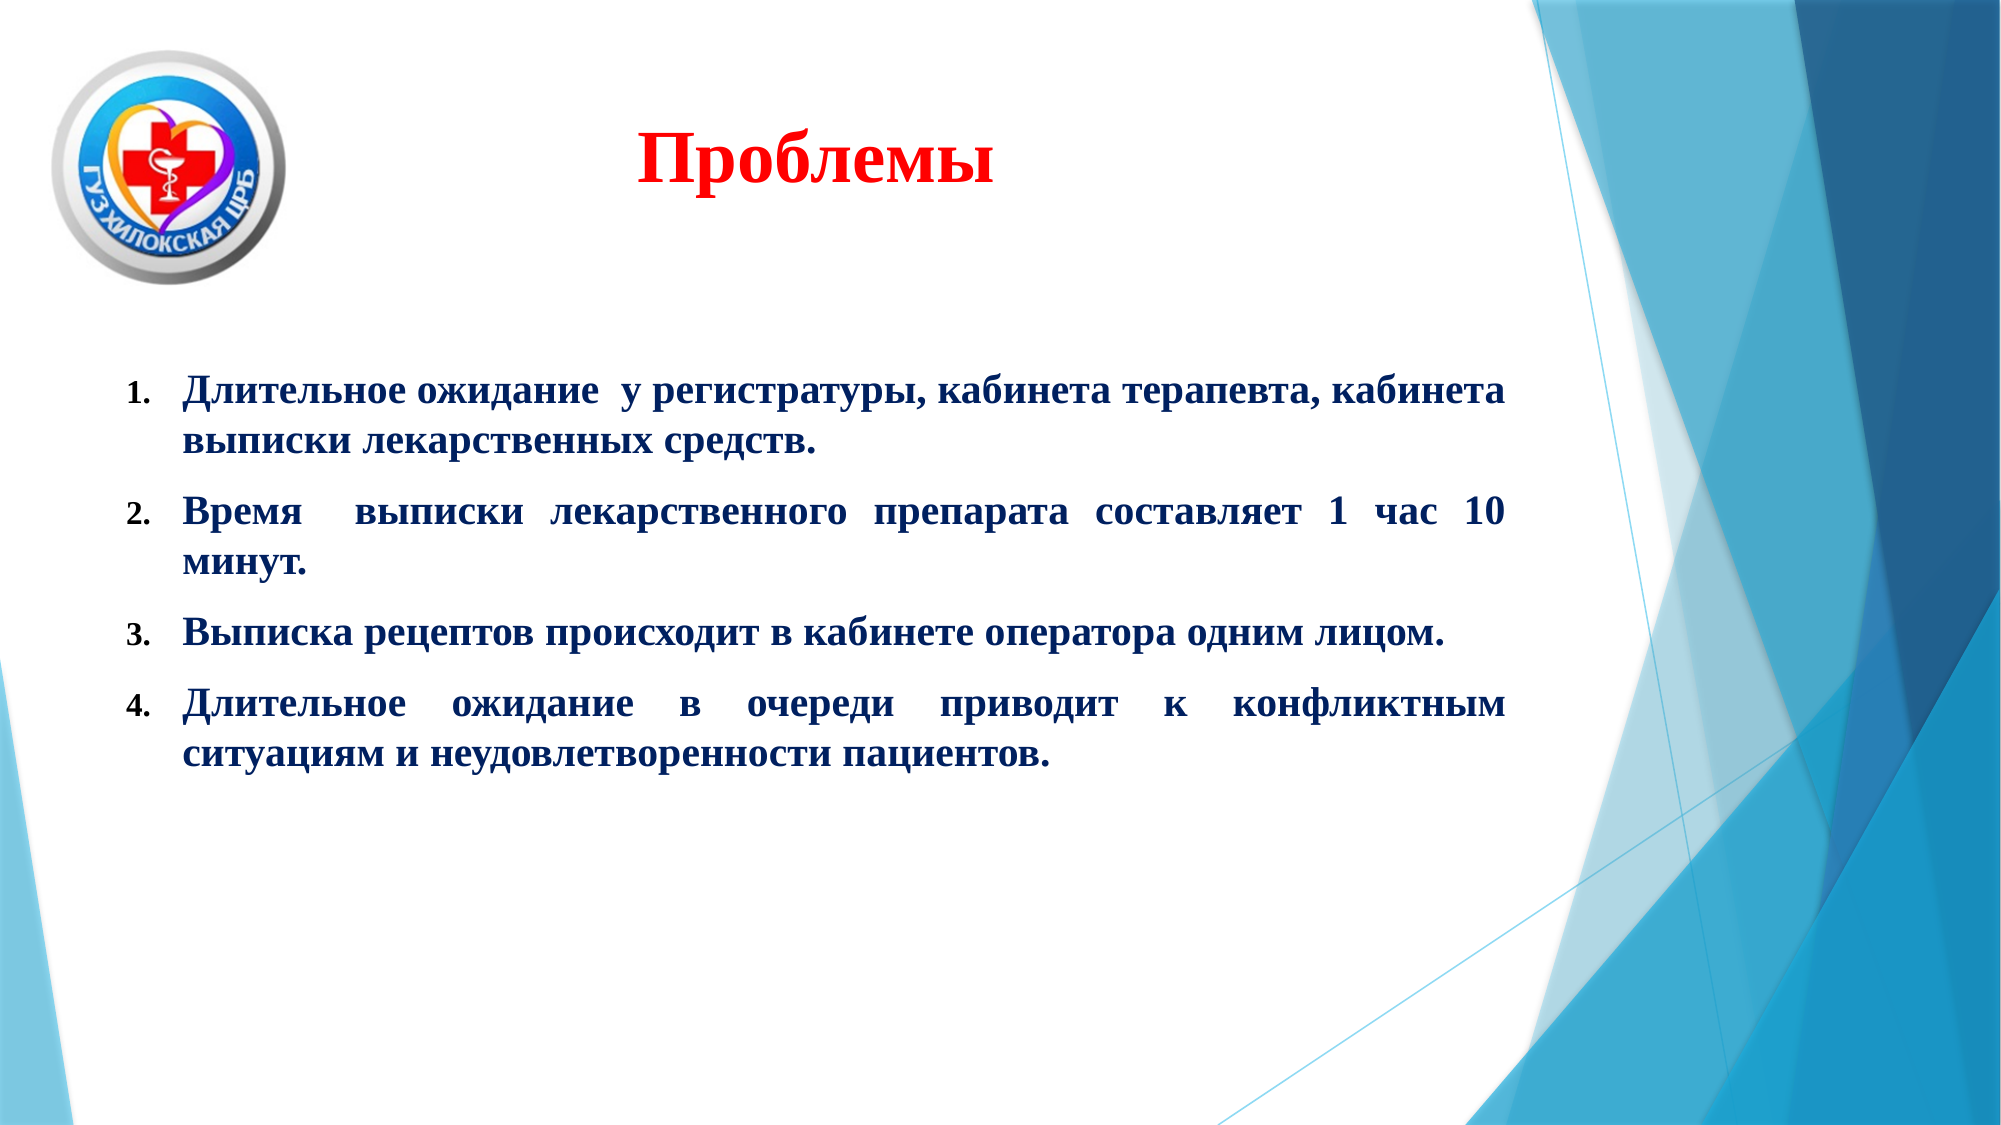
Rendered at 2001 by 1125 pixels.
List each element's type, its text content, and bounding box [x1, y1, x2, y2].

list Длительное ожидание у регистратуры, кабинета терапевта, кабинета выписки лекарственных средств. Время выписки лекарственного препарата составляет 1 час 10 минут. Выписка рецептов происходит в кабинете оператора одним лицом. Длительное ожидание в очереди приводит к конфликтным ситуациям и неудовлетворенности пациентов. [111, 354, 1522, 992]
title Проблемы [111, 99, 1522, 317]
picture [47, 47, 289, 288]
